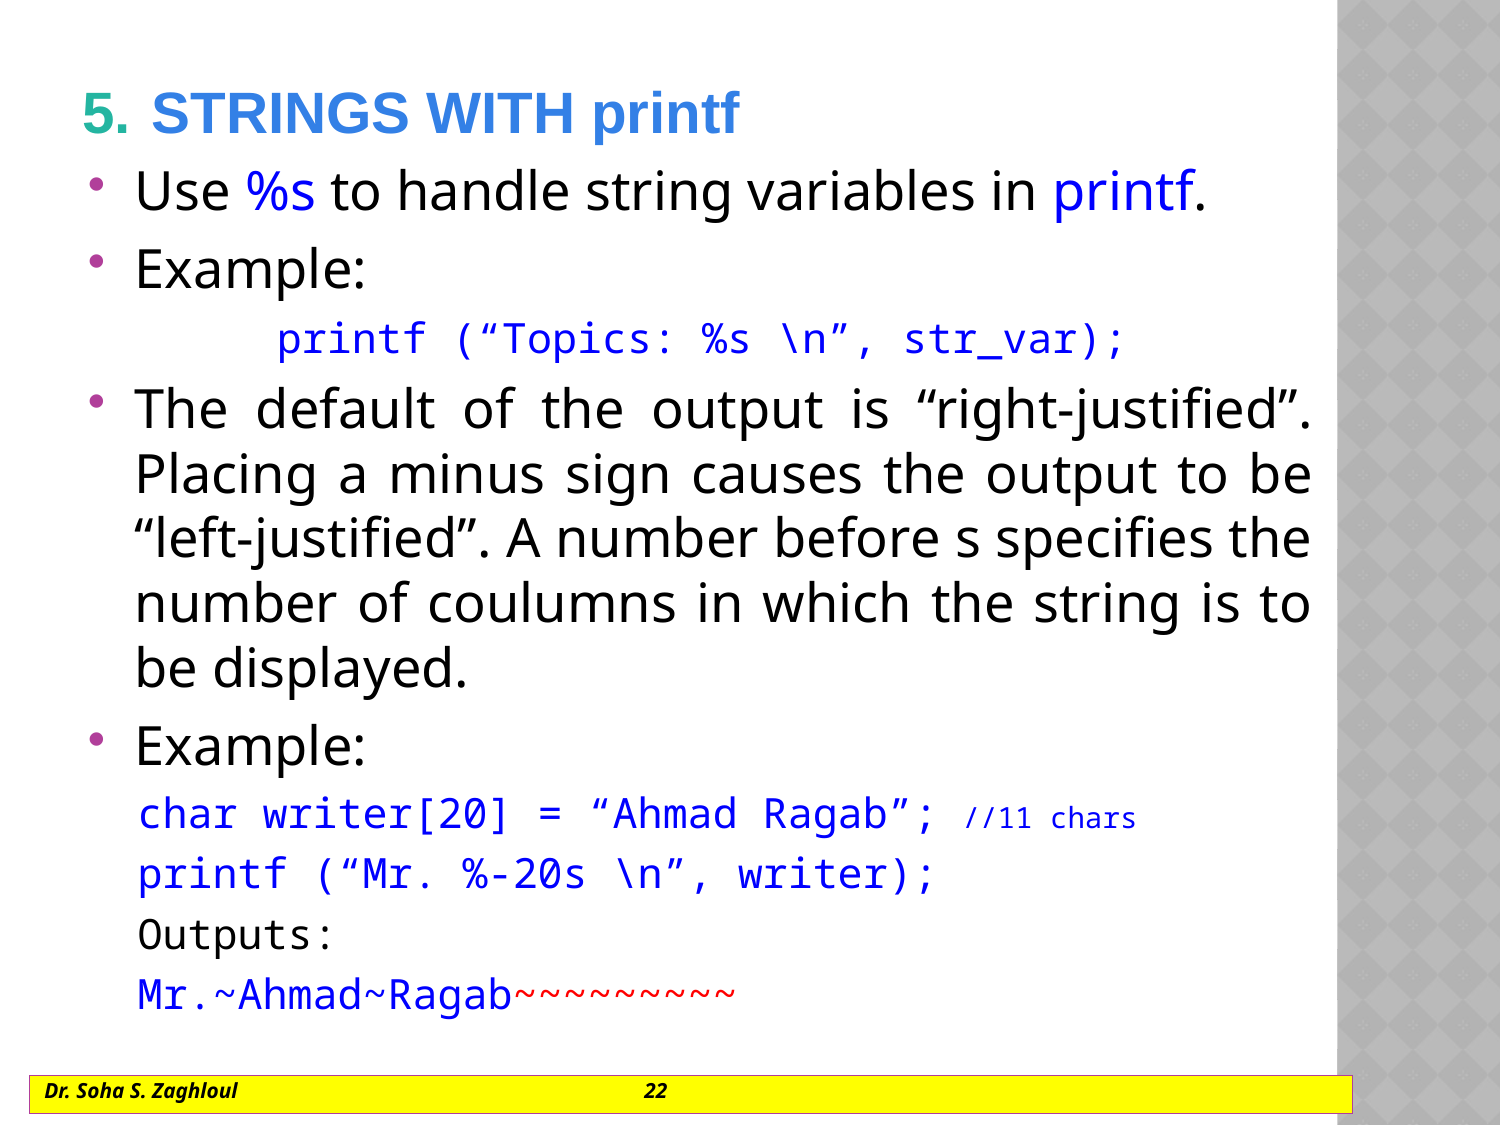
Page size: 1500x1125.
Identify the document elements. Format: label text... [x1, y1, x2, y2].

text_box Dr. Soha S. Zaghloul 22 [29, 1075, 1353, 1114]
title 5. Strings with printf [75, 52, 1263, 149]
table_cell 4 [1337, 0, 1500, 1125]
list Use %s to handle string variables in printf. Example: printf (“Topics: %s \n”, str_var); The default of the output is “right-justified”. Placing a minus sign causes the output to be “left-justified”. A number before s specifies the number of coulumns in which the string is to be displayed. Example: char writer[20] = “Ahmad Ragab”; //11 chars printf (“Mr. %-20s \n”, writer); Outputs: Mr.~Ahmad~Ragab~~~~~~~~~ [75, 149, 1329, 1075]
